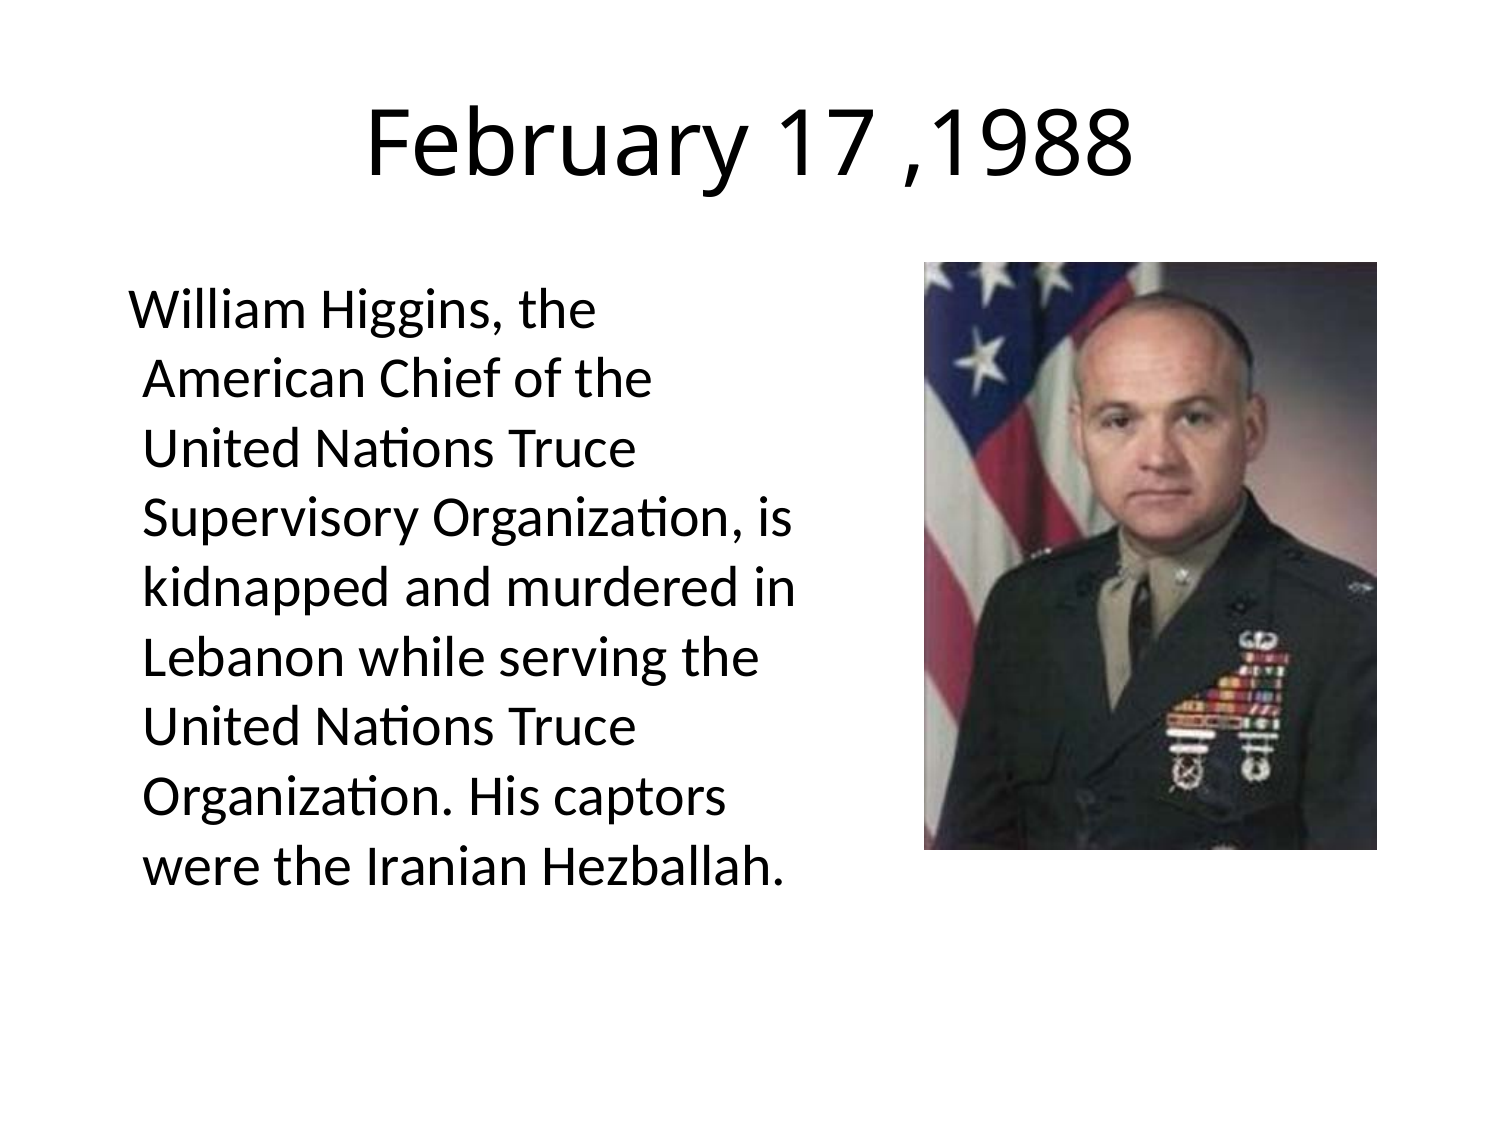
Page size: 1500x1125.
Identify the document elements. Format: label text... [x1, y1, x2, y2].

picture [924, 262, 1377, 851]
list William Higgins, the American Chief of the United Nations Truce Supervisory Organization, is kidnapped and murdered in Lebanon while serving the United Nations Truce Organization. His captors were the Iranian Hezballah. [75, 262, 825, 1005]
title February 17 ,1988 [75, 45, 1425, 233]
